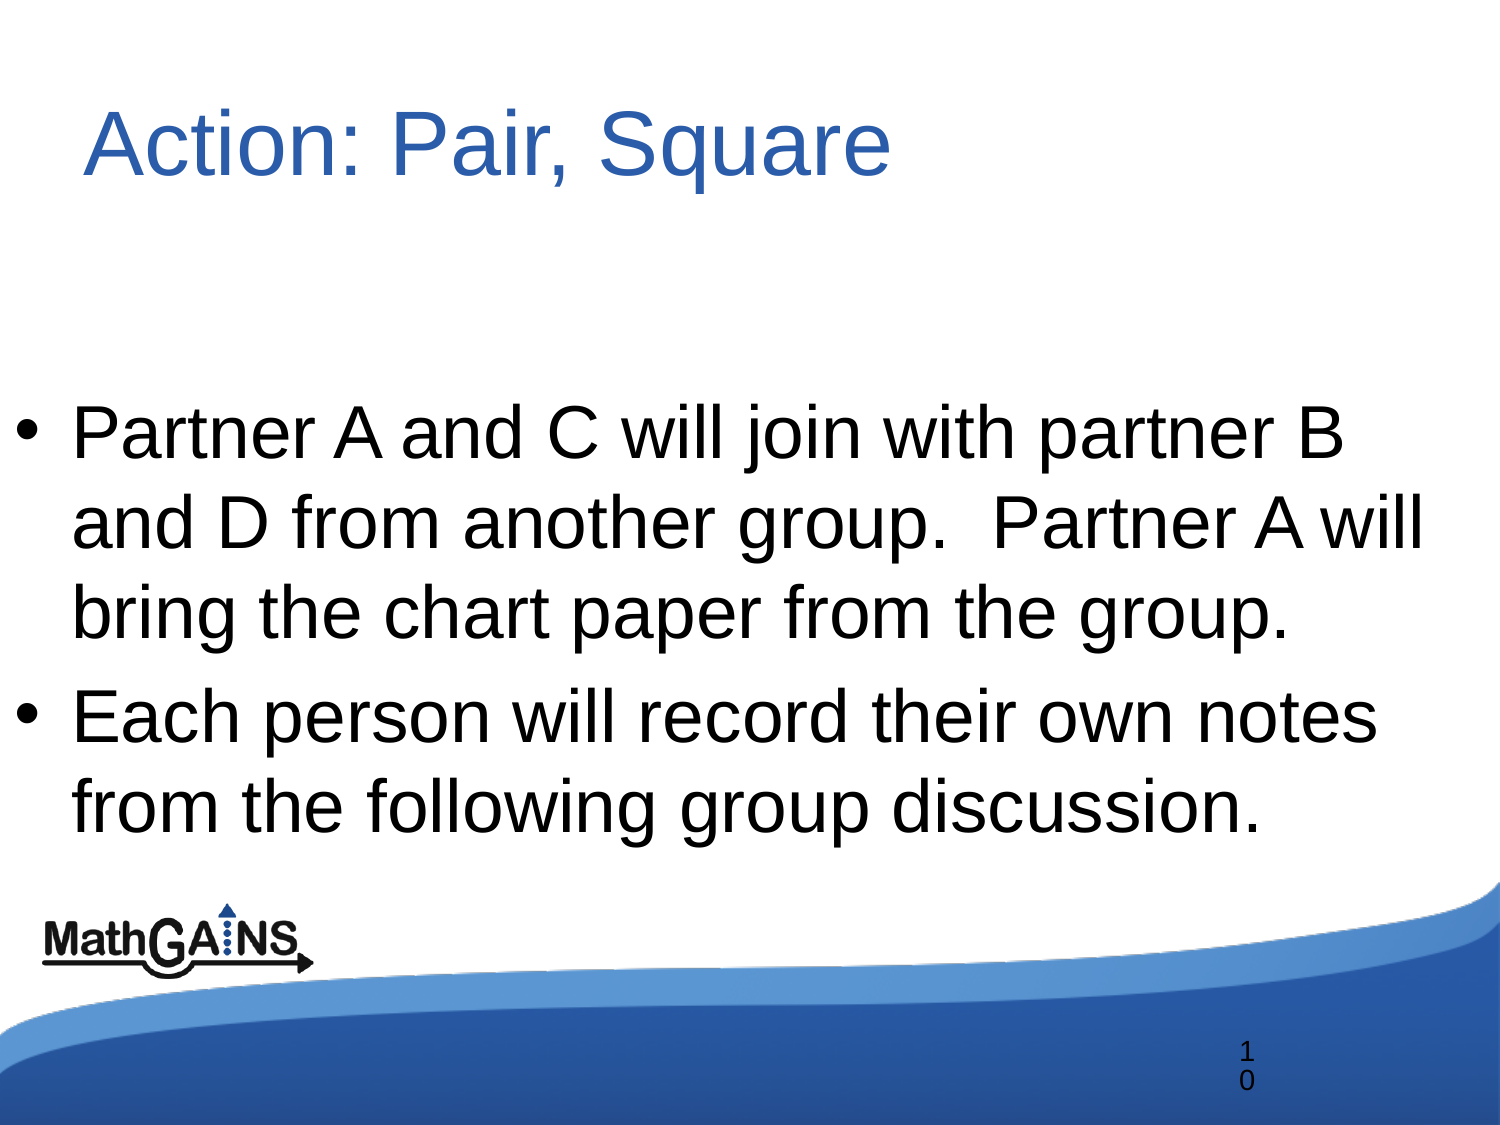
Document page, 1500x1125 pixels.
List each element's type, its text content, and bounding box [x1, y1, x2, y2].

title Action: Pair, Square [74, 14, 1426, 263]
list Partner A and C will join with partner B and D from another group. Partner A will bring the chart paper from the group. Each person will record their own notes from the following group discussion. [0, 374, 1500, 838]
picture [0, 878, 1500, 1125]
slide_number 10 [1223, 1023, 1277, 1075]
